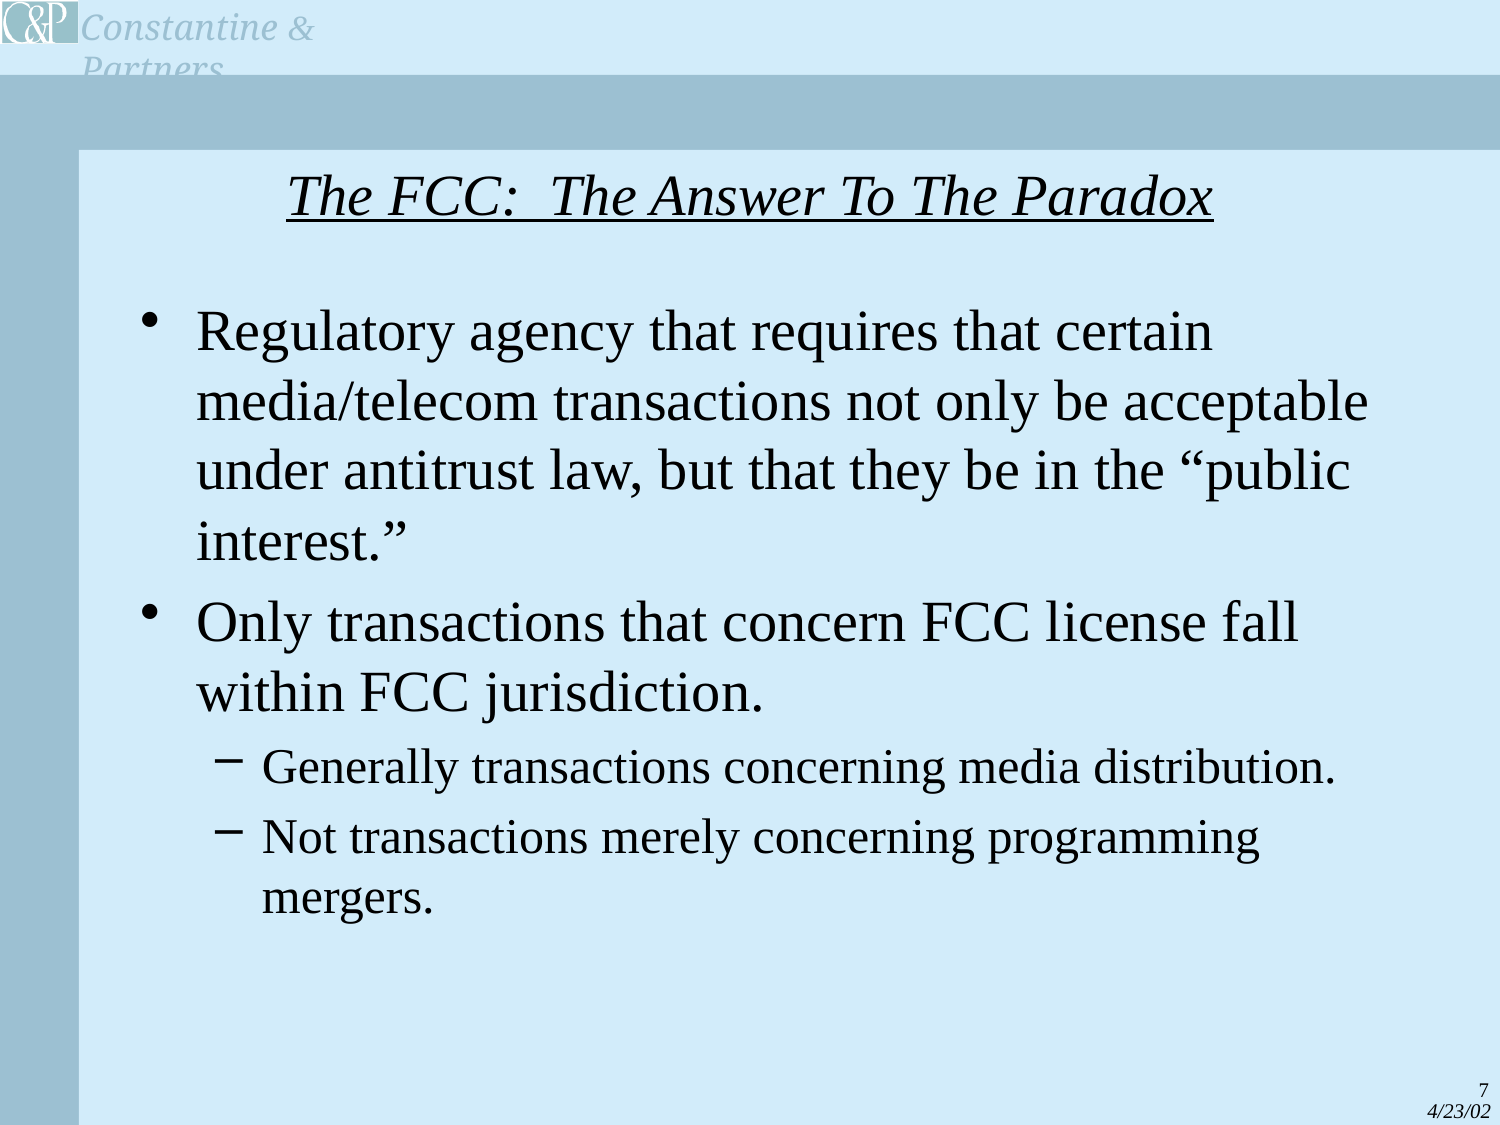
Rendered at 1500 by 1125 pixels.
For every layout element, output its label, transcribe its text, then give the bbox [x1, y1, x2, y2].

title The FCC: The Answer To The Paradox [112, 149, 1388, 250]
list Regulatory agency that requires that certain media/telecom transactions not only be acceptable under antitrust law, but that they be in the “public interest.” Only transactions that concern FCC license fall within FCC jurisdiction. Generally transactions concerning media distribution. Not transactions merely concerning programming mergers. [125, 212, 1400, 963]
